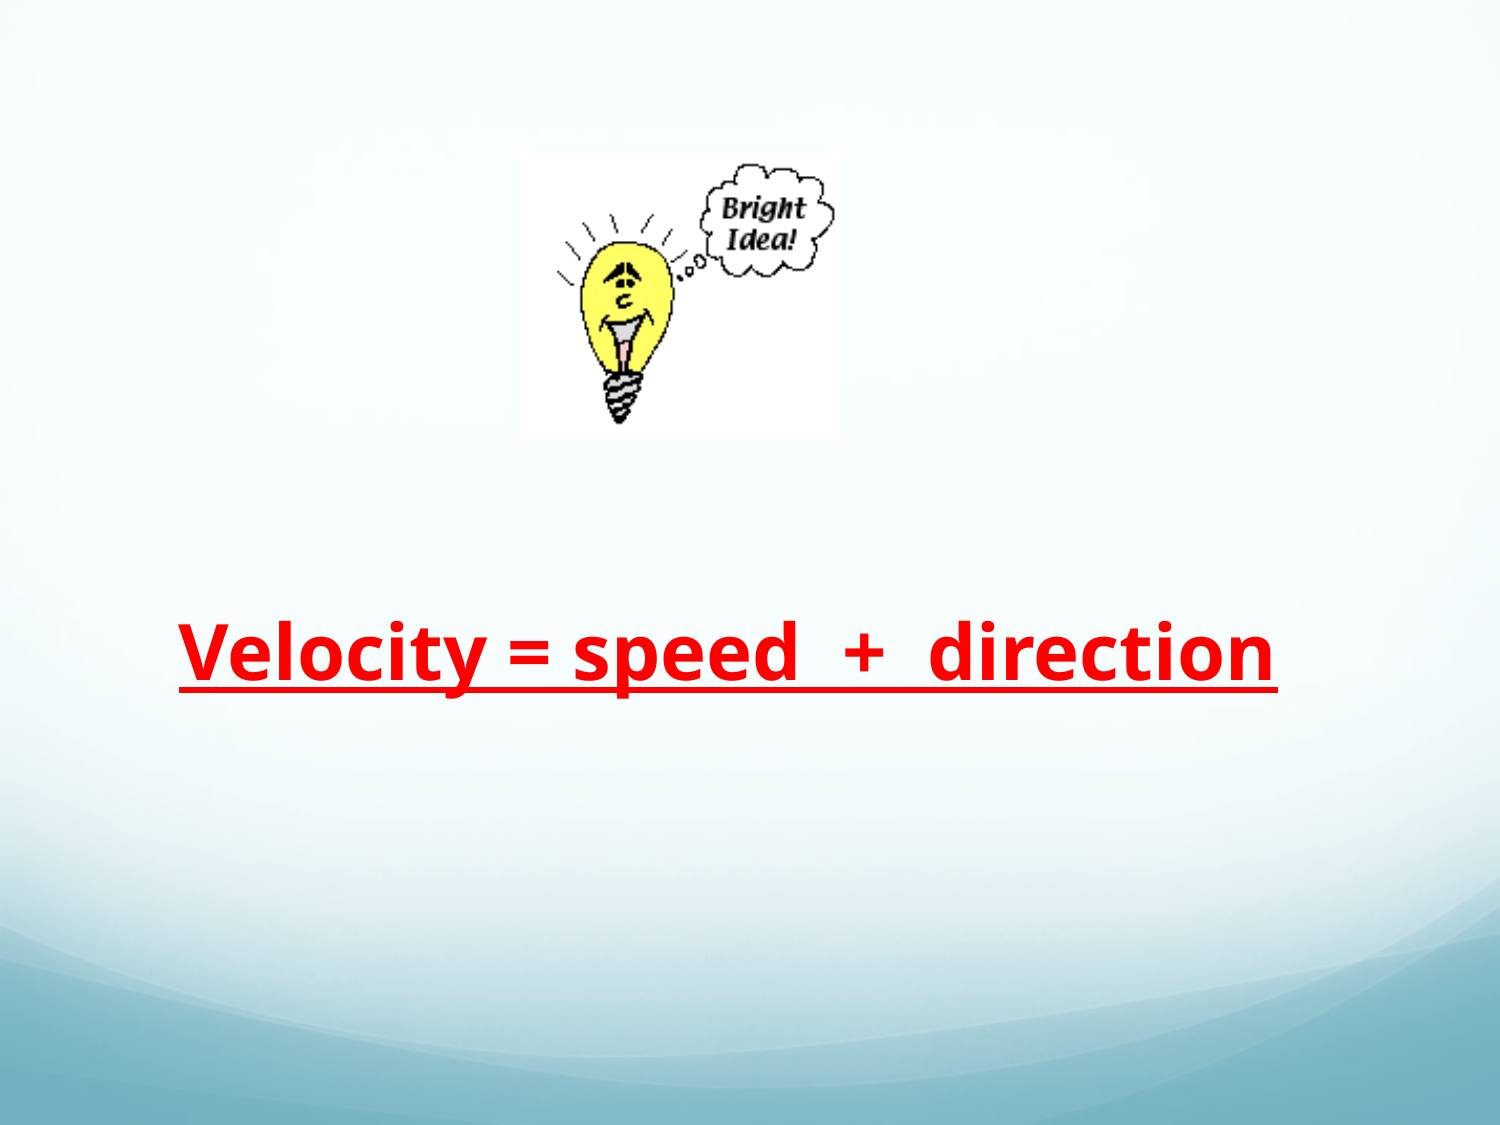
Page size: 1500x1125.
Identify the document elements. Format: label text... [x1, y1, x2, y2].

list Velocity = speed + direction [68, 595, 1388, 772]
picture [520, 151, 839, 439]
